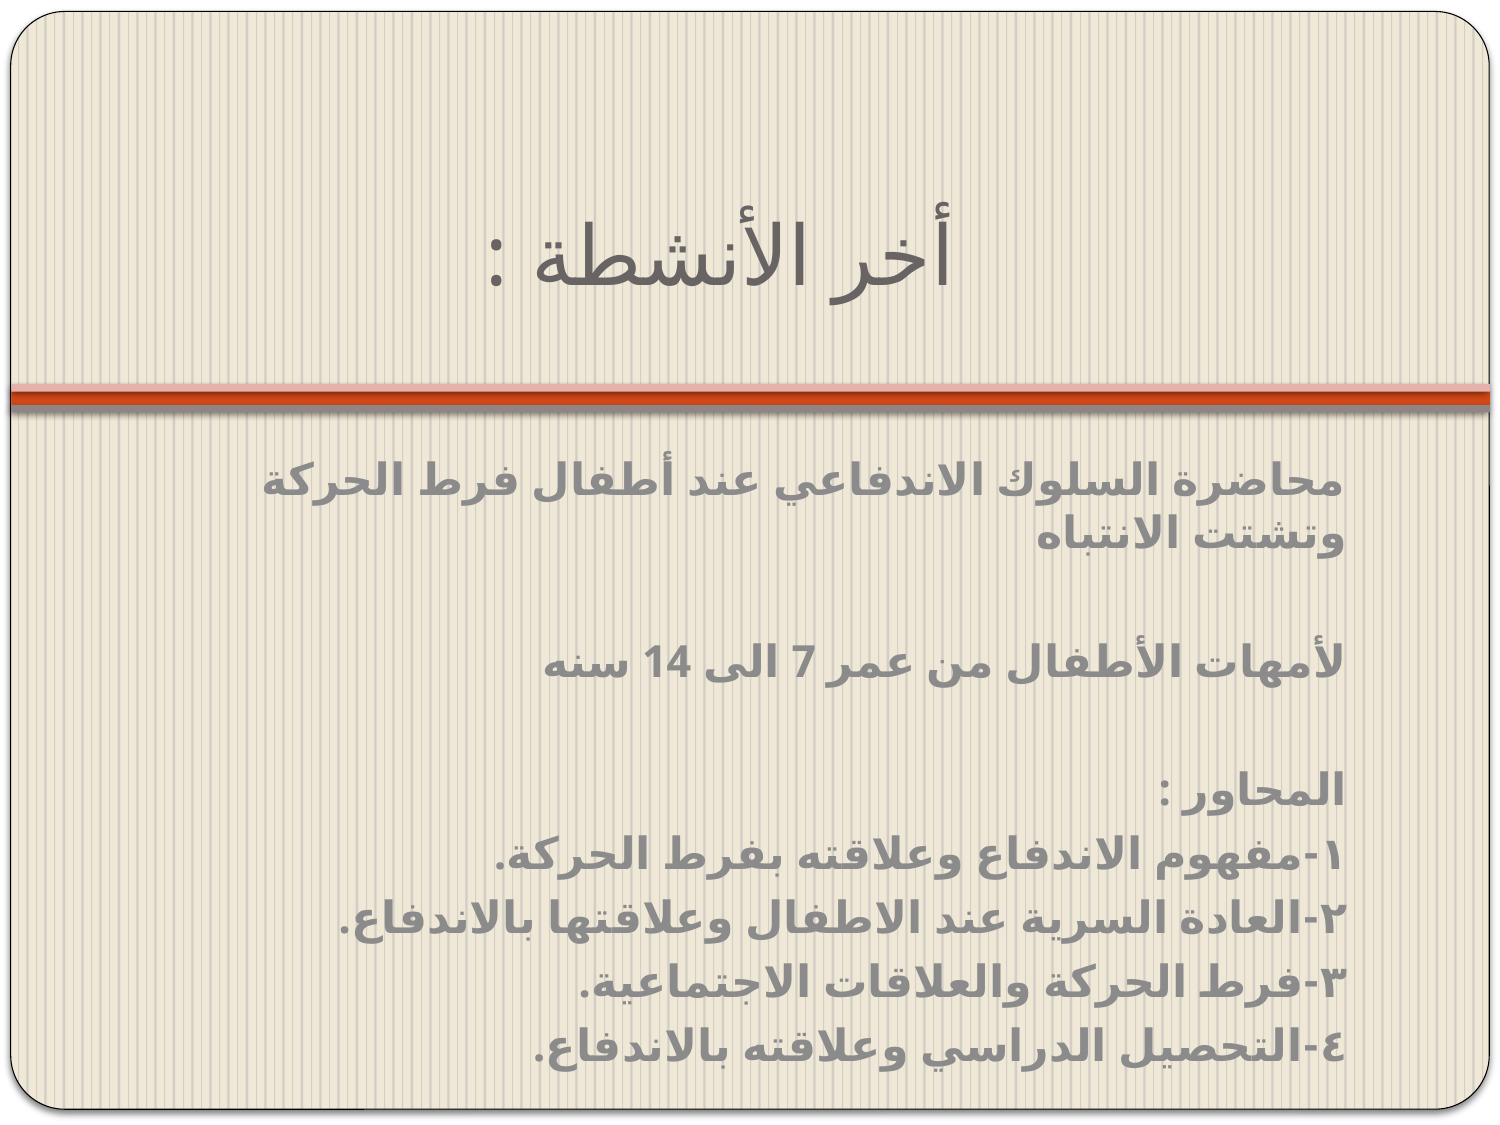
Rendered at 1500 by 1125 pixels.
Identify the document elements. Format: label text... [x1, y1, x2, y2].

list محاضرة السلوك الاندفاعي عند أطفال فرط الحركة وتشتت الانتباه لأمهات الأطفال من عمر 7 الى 14 سنه المحاور : ١-مفهوم الاندفاع وعلاقته بفرط الحركة. ٢-العادة السرية عند الاطفال وعلاقتها بالاندفاع. ٣-فرط الحركة والعلاقات الاجتماعية. ٤-التحصيل الدراسي وعلاقته بالاندفاع. [86, 443, 1362, 1079]
title أخر الأنشطة : [82, 93, 1357, 318]
